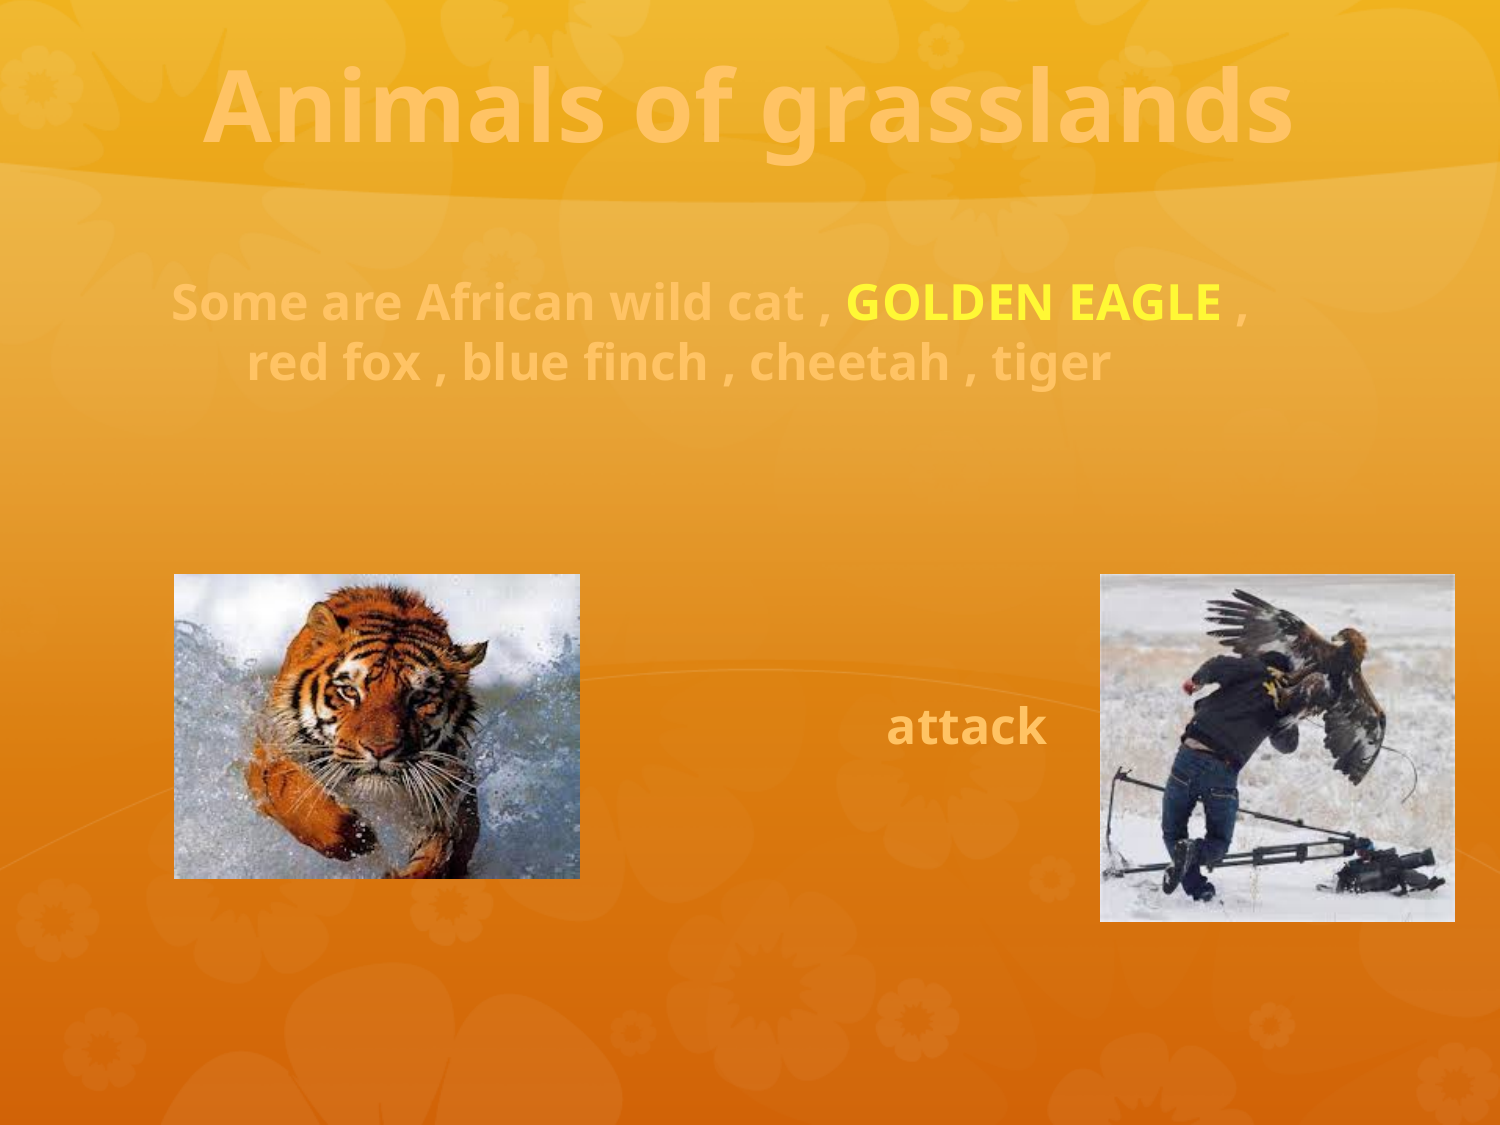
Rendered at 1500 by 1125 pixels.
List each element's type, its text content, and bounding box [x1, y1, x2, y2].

list Some are African wild cat , golden eagle , red fox , blue finch , cheetah , tiger attack [156, 262, 1344, 967]
picture [0, 0, 1500, 1125]
title Animals of grasslands [127, 14, 1372, 203]
